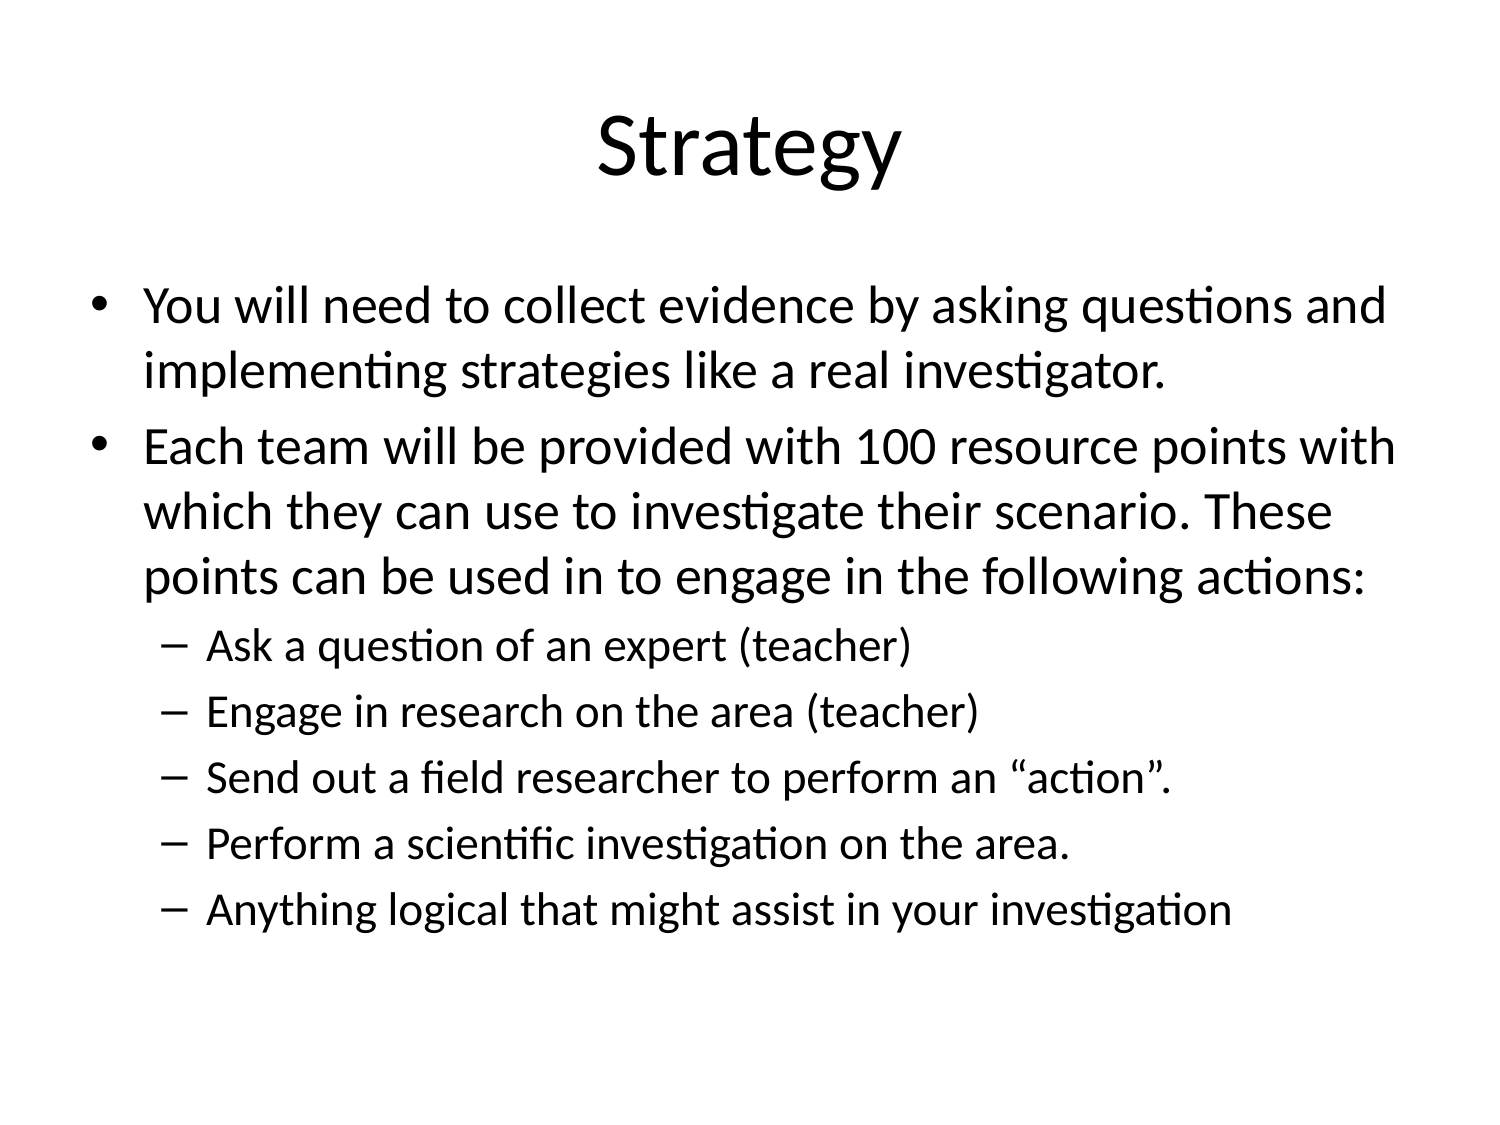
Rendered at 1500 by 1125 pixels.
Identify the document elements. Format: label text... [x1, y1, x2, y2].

title Strategy [75, 45, 1425, 233]
list You will need to collect evidence by asking questions and implementing strategies like a real investigator. Each team will be provided with 100 resource points with which they can use to investigate their scenario. These points can be used in to engage in the following actions: Ask a question of an expert (teacher) Engage in research on the area (teacher) Send out a field researcher to perform an “action”. Perform a scientific investigation on the area. Anything logical that might assist in your investigation [75, 262, 1425, 1005]
